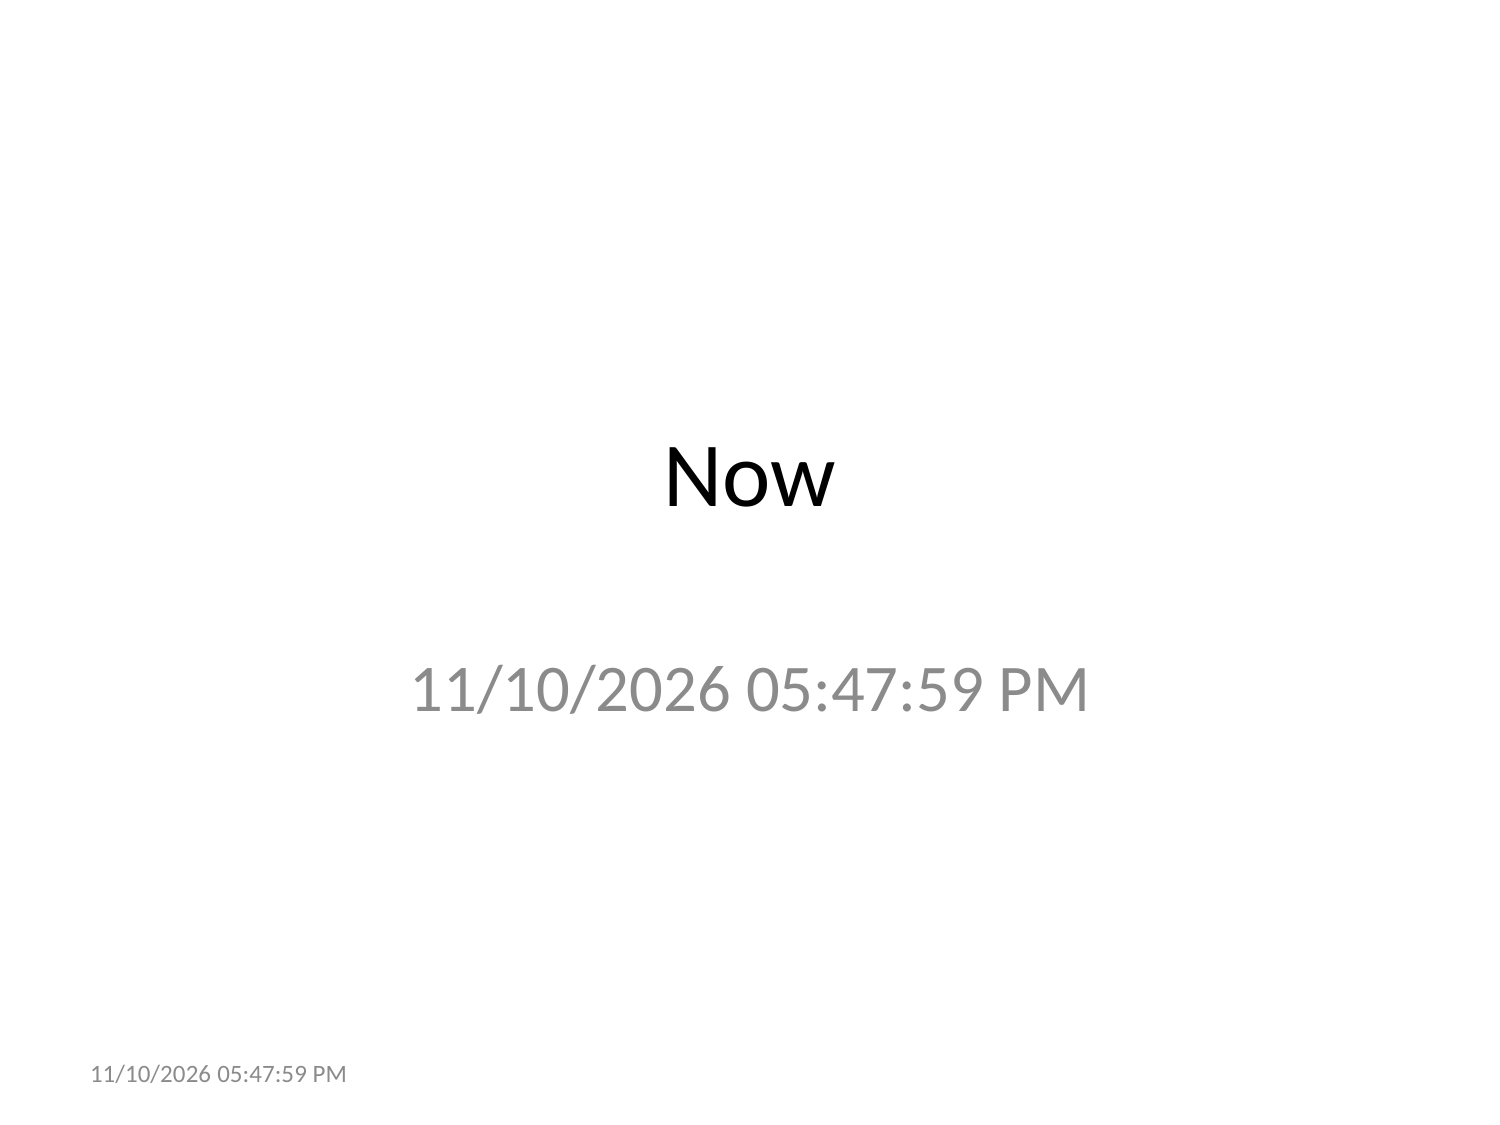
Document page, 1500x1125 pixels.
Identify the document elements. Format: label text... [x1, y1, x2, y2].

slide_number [75, 1042, 425, 1103]
subtitle 2011-12-19 10:20:04 AM [225, 637, 1275, 925]
title Now [112, 349, 1388, 591]
